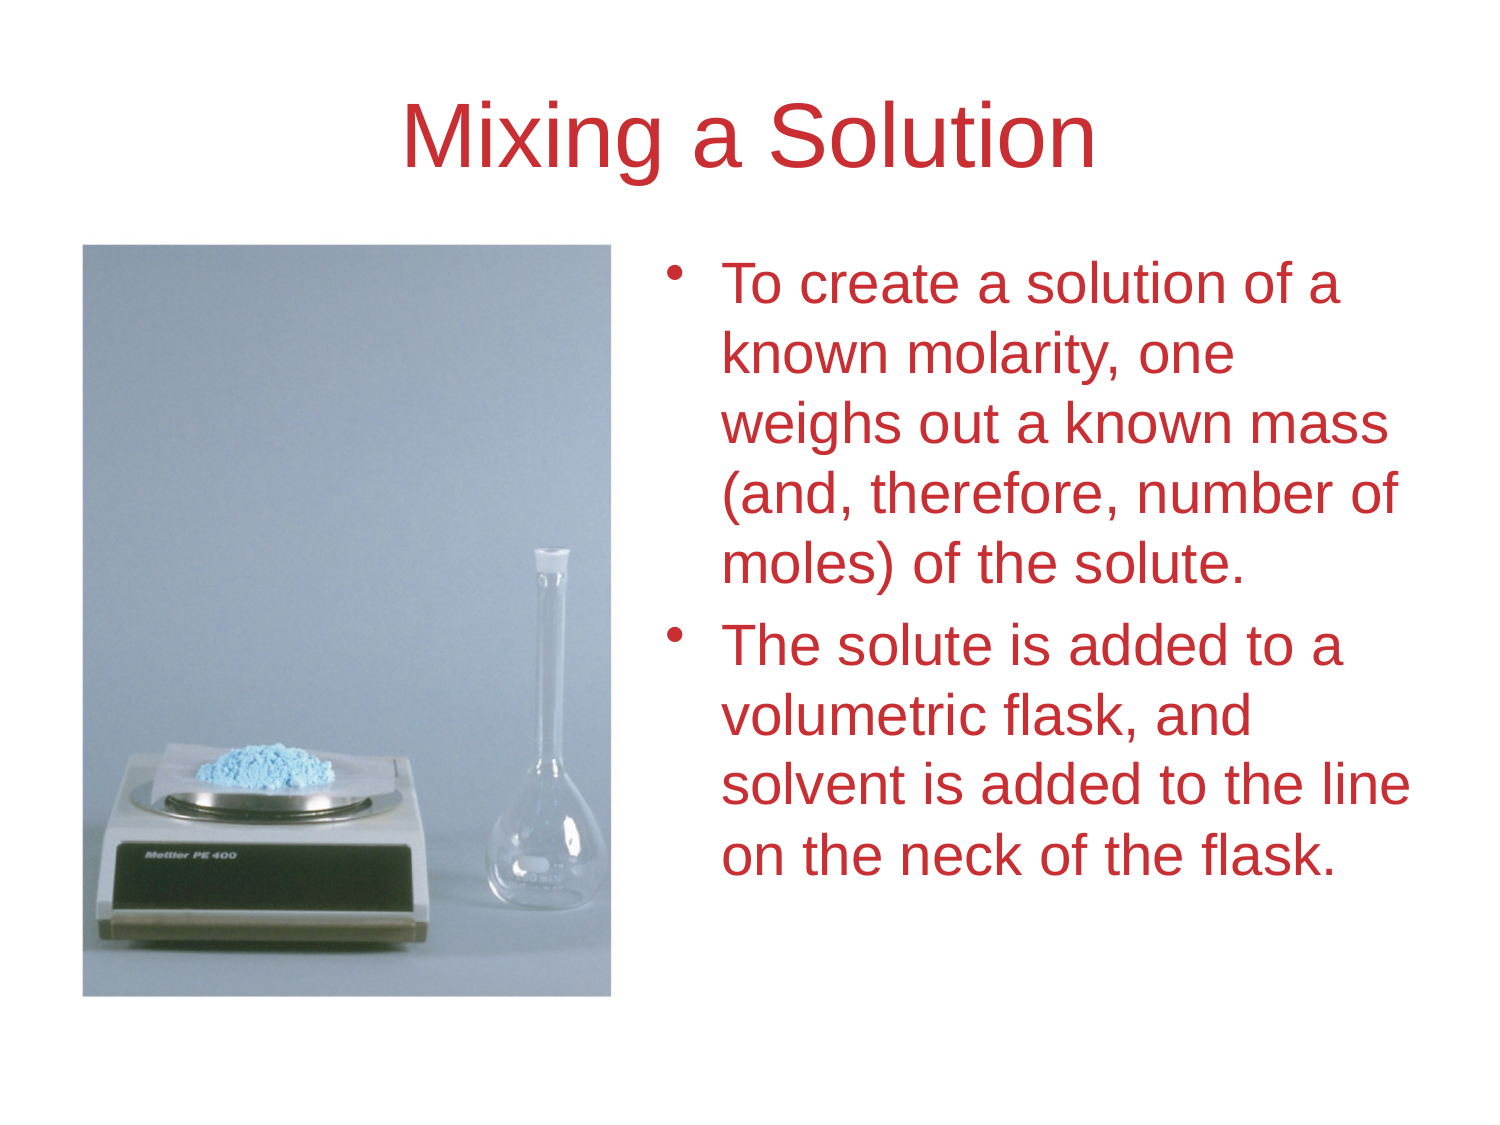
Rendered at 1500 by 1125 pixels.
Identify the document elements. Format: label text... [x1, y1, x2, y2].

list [74, 237, 618, 1001]
list To create a solution of a known molarity, one weighs out a known mass (and, therefore, number of moles) of the solute. The solute is added to a volumetric flask, and solvent is added to the line on the neck of the flask. [649, 237, 1438, 988]
title Mixing a Solution [112, 37, 1388, 226]
